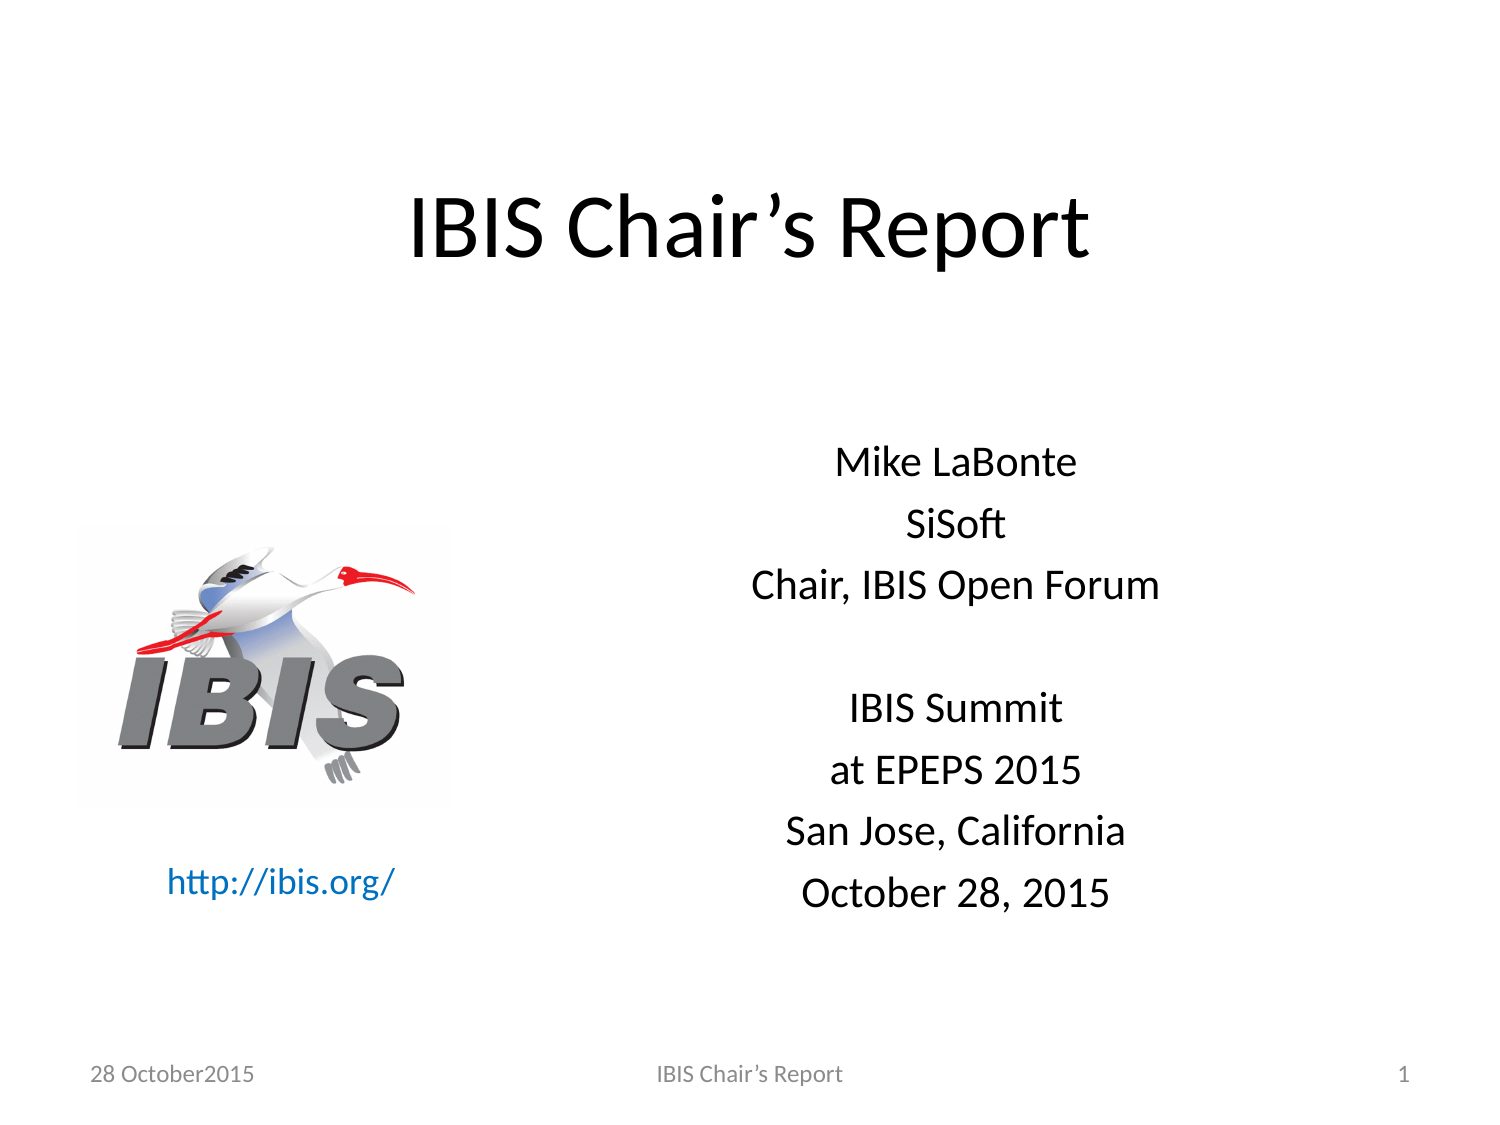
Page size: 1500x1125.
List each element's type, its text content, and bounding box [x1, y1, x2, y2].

title IBIS Chair’s Report [112, 99, 1388, 342]
text_box http://ibis.org/ [152, 849, 411, 910]
picture [74, 524, 451, 807]
subtitle Mike LaBonte SiSoft Chair, IBIS Open Forum IBIS Summit at EPEPS 2015 San Jose, California October 28, 2015 [637, 425, 1275, 925]
footer IBIS Chair’s Report [512, 1042, 988, 1103]
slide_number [75, 1042, 425, 1103]
slide_number 1 [1074, 1042, 1425, 1103]
